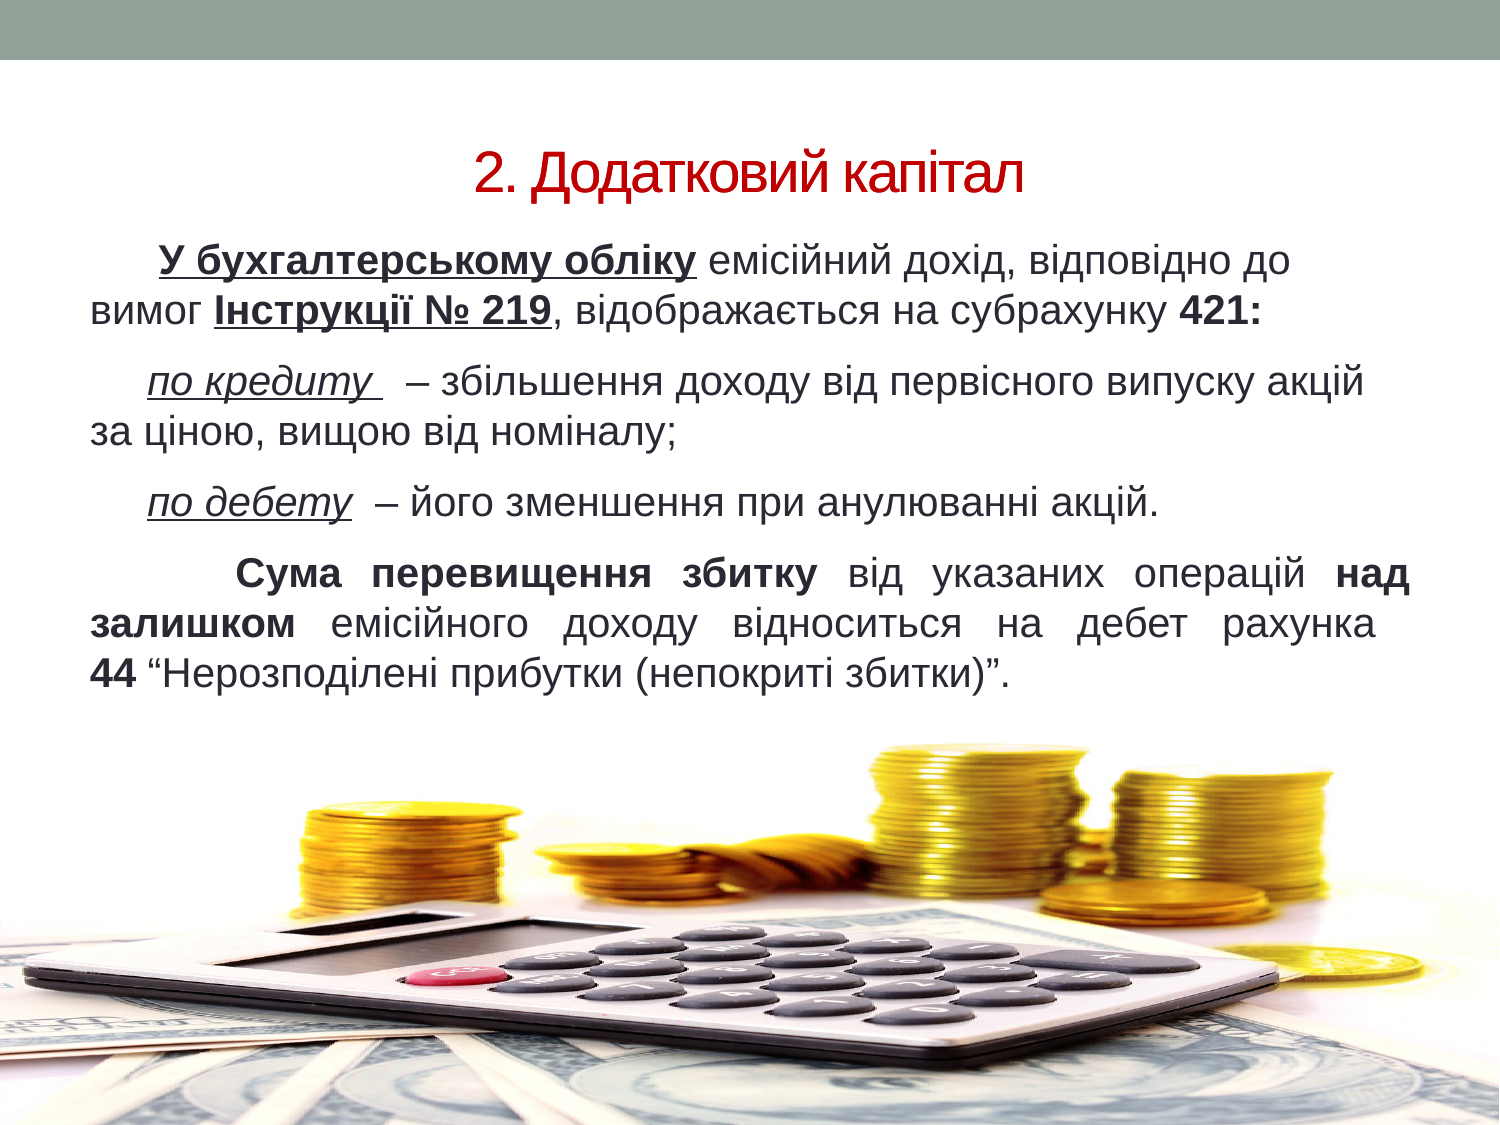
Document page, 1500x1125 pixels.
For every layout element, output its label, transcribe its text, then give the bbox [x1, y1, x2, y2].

picture [0, 727, 1500, 1125]
text_box У бухгалтерському обліку емісійний дохід, відповідно до вимог Інструкції № 219, відображається на субрахунку 421: по кредиту – збільшення доходу від первісного випуску акцій за ціною, вищою від номіналу; по дебету – його зменшення при анулюванні акцій. Сума перевищення збитку від указаних операцій над залишком емісійного доходу відноситься на дебет рахунка 44 “Нерозподілені прибутки (непокриті збитки)”. [74, 225, 1425, 703]
text_box 2. Додатковий капітал [74, 87, 1425, 225]
